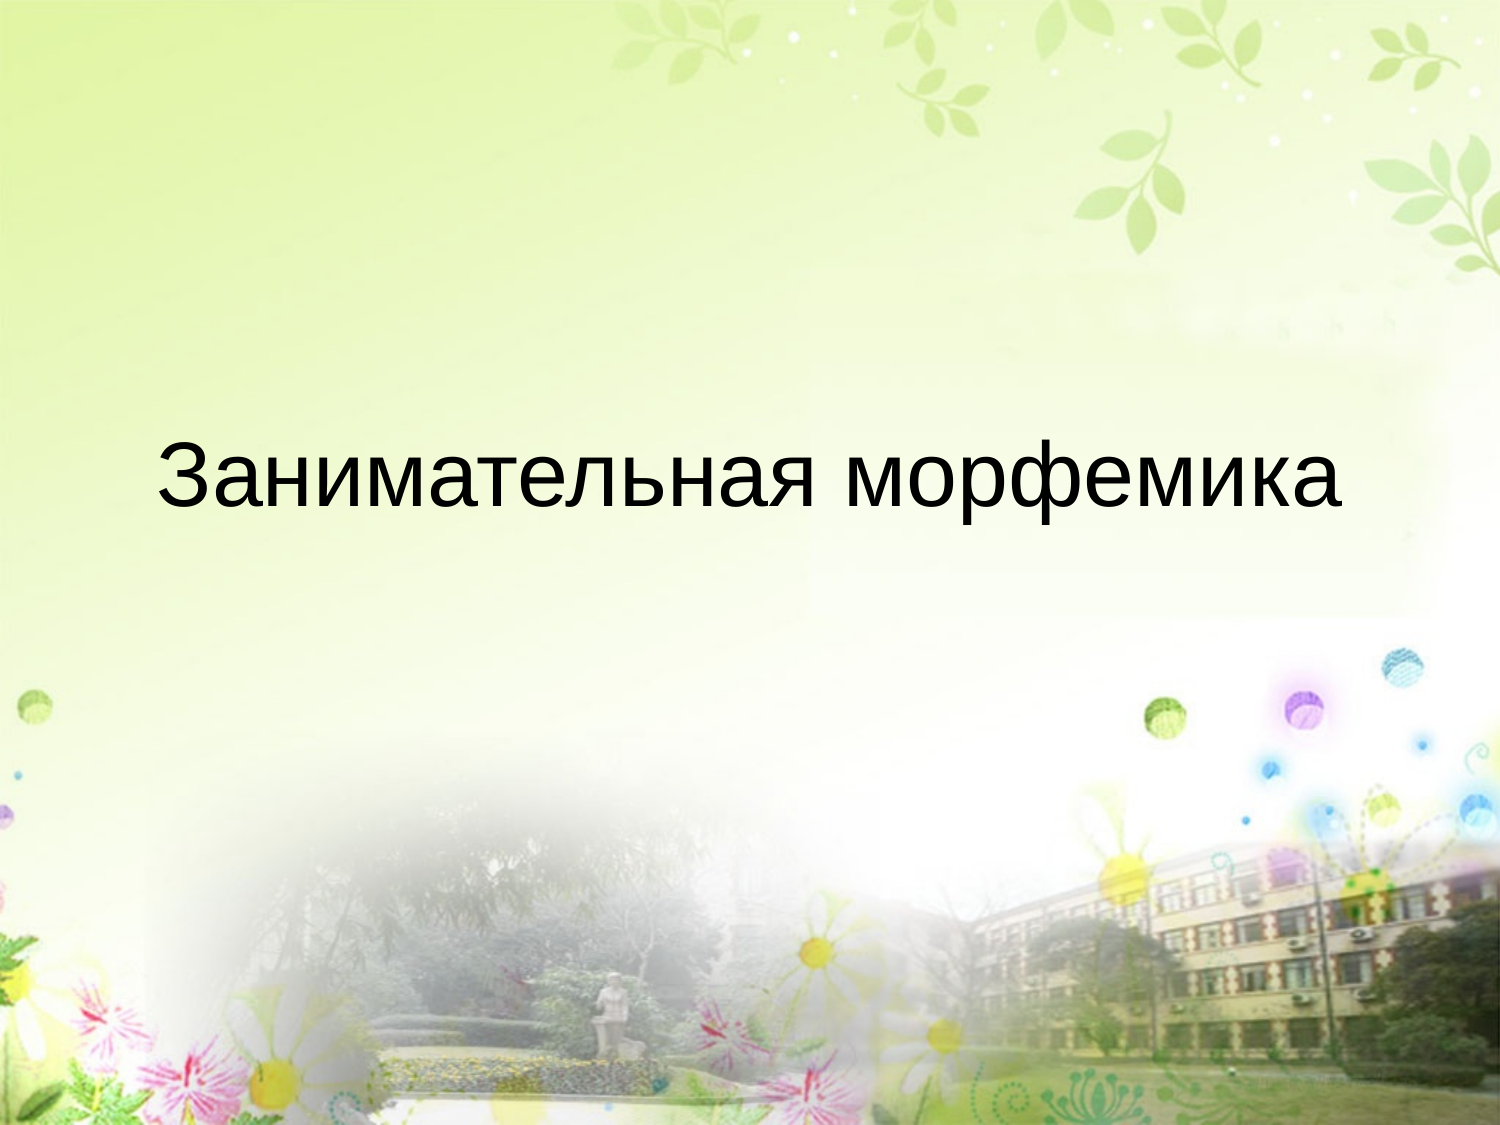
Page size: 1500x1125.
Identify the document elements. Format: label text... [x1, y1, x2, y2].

title Занимательная морфемика [112, 349, 1388, 591]
picture [0, 0, 1500, 1125]
